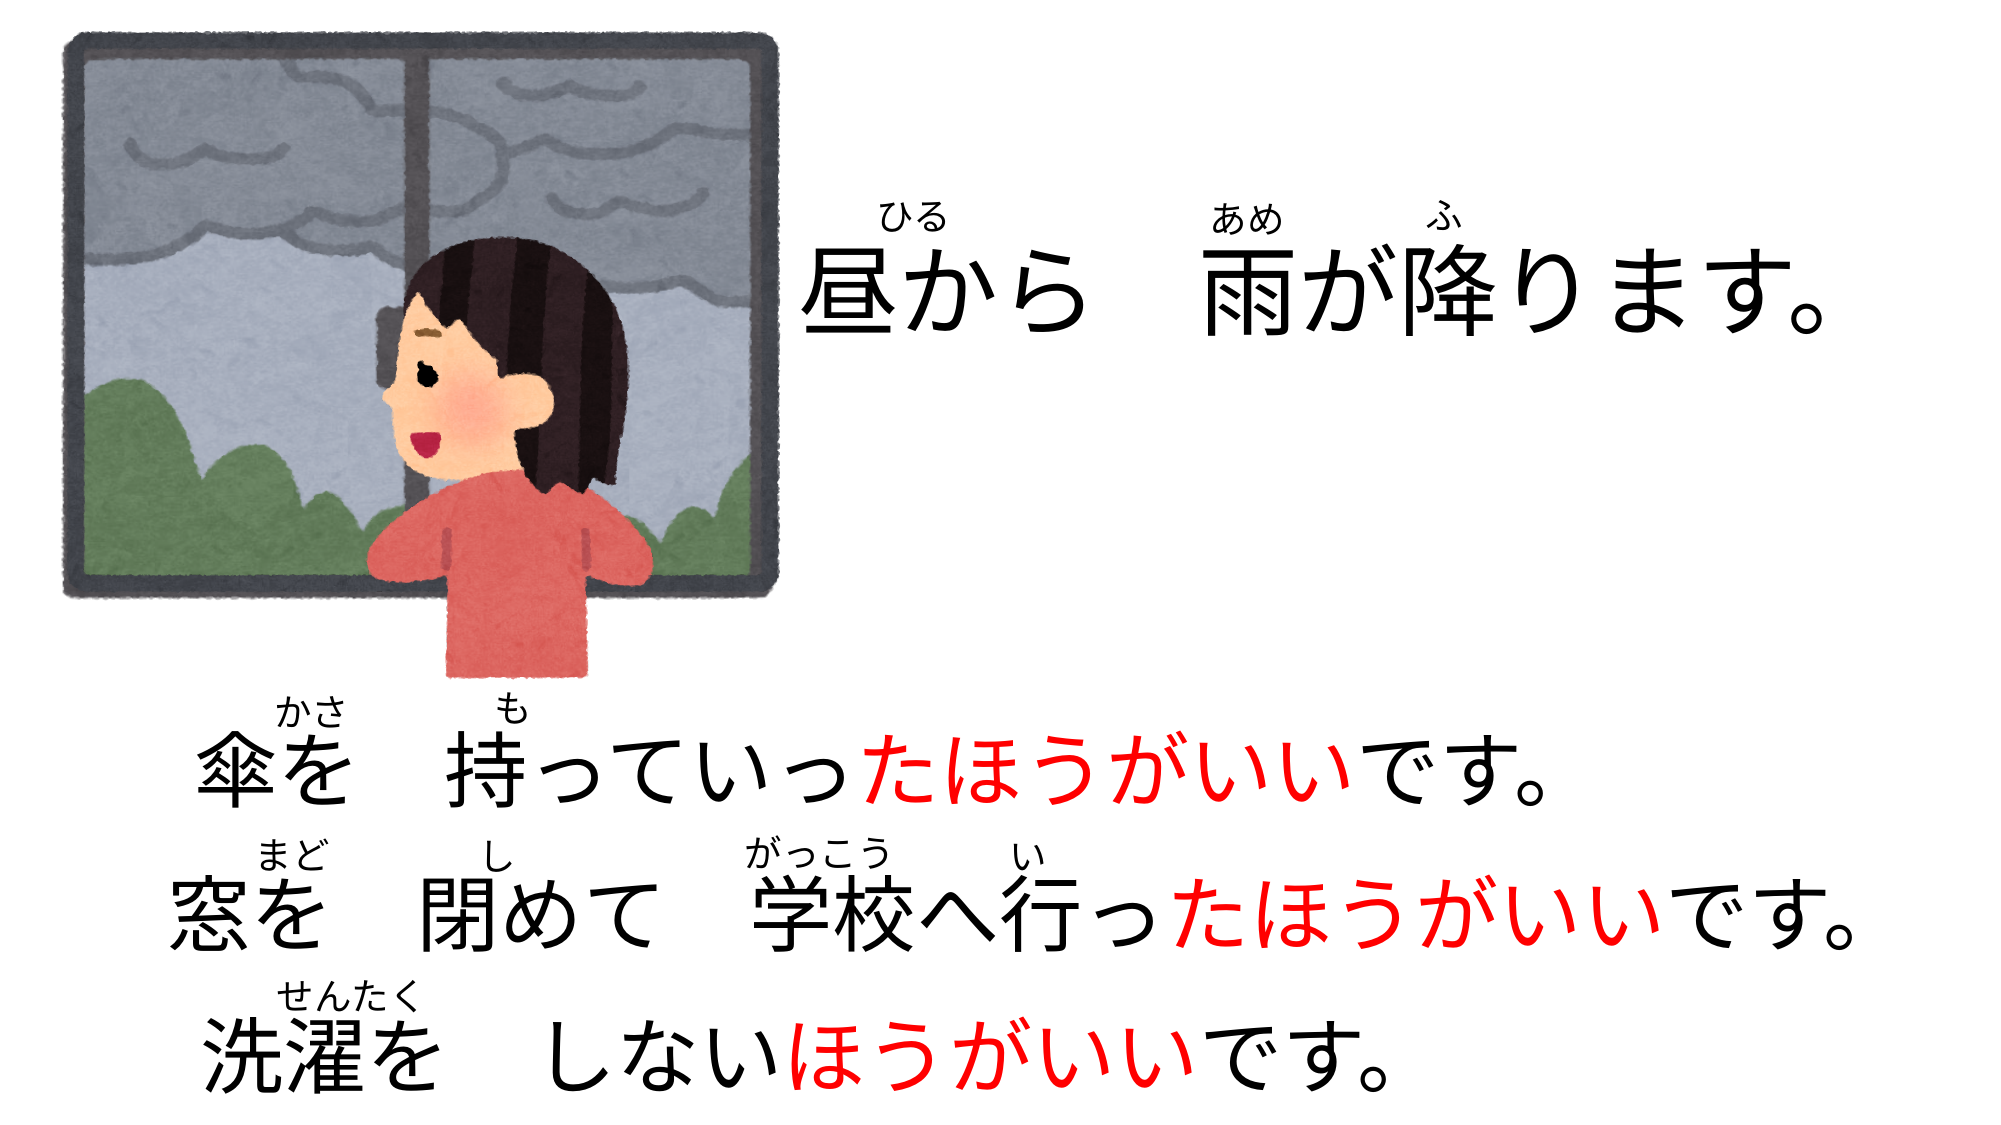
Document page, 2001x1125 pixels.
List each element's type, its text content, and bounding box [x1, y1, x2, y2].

text_box ふ [1410, 184, 1478, 244]
text_box かさ [259, 693, 364, 742]
text_box 昼から 雨が降ります。 [795, 221, 1903, 357]
text_box がっこう [729, 822, 910, 883]
text_box ひる [861, 186, 966, 246]
text_box 窓を 閉めて 学校へ行ったほうがいいです。 [153, 854, 1921, 970]
text_box あめ [1194, 188, 1300, 249]
picture [52, 19, 795, 693]
text_box せんたく [262, 965, 442, 1026]
text_box も [479, 693, 547, 738]
text_box まど [239, 824, 345, 885]
text_box い [994, 825, 1062, 886]
text_box 洗濯を しないほうがいいです。 [186, 997, 1455, 1112]
text_box し [463, 825, 531, 885]
text_box 傘を 持っていったほうがいいです。 [181, 710, 1612, 826]
